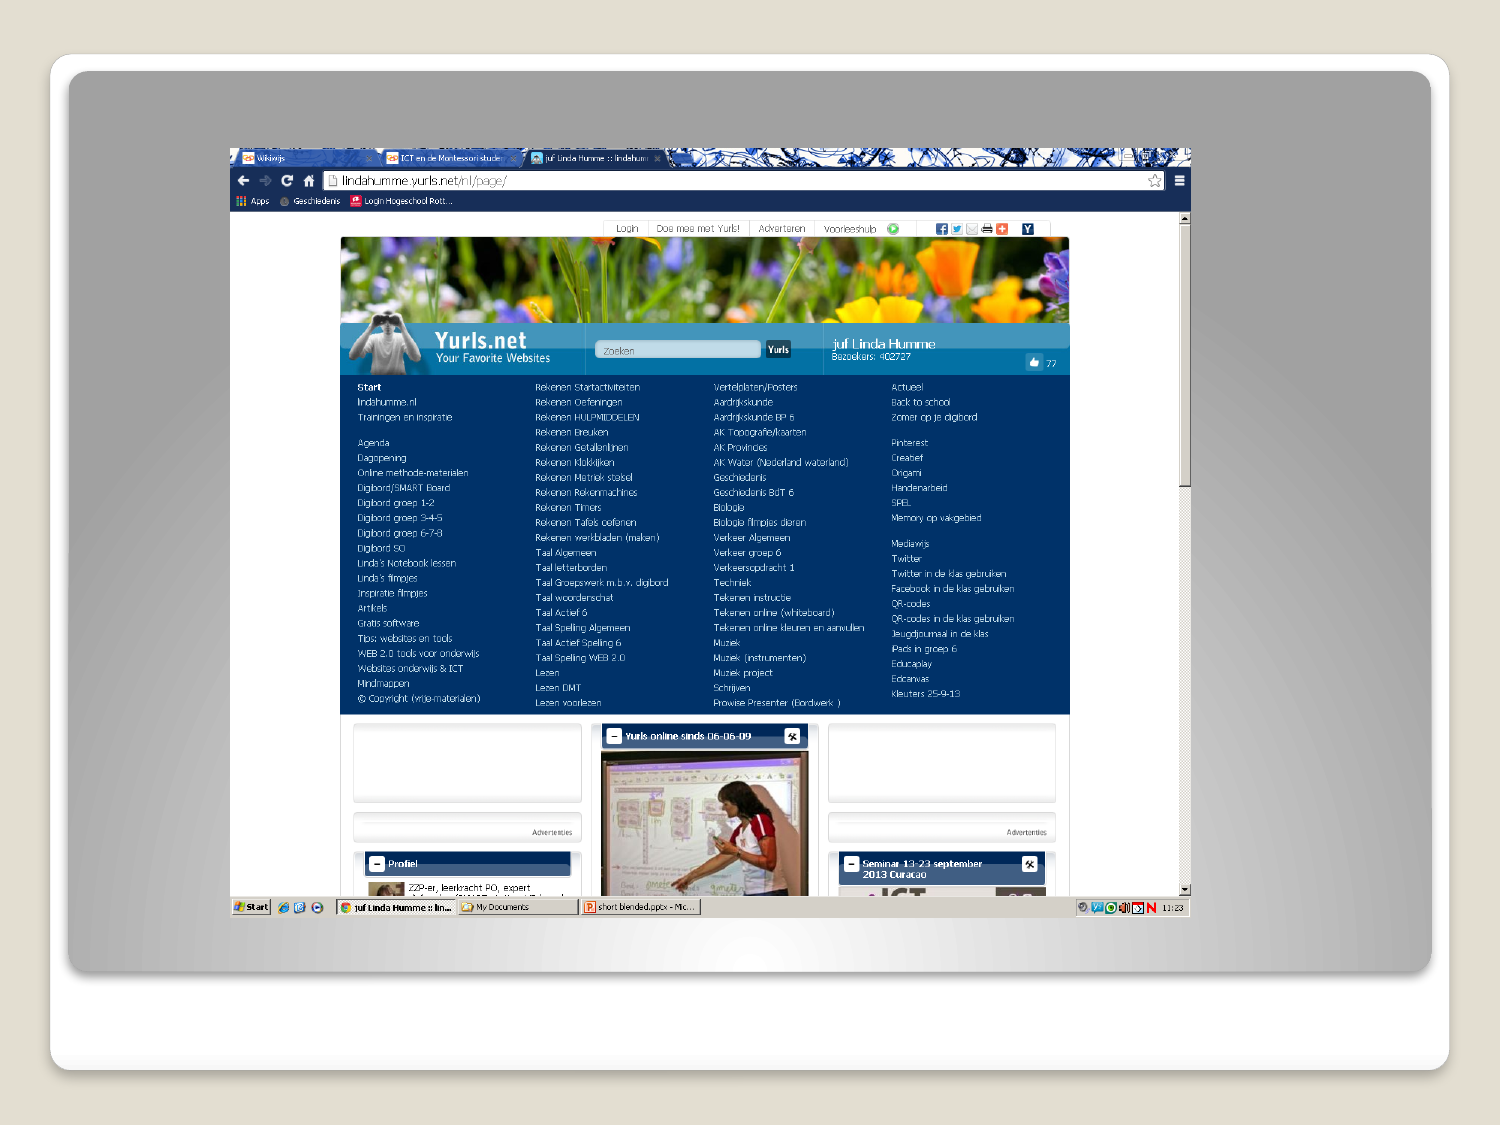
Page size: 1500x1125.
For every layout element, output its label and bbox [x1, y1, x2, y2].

picture [229, 148, 1191, 918]
